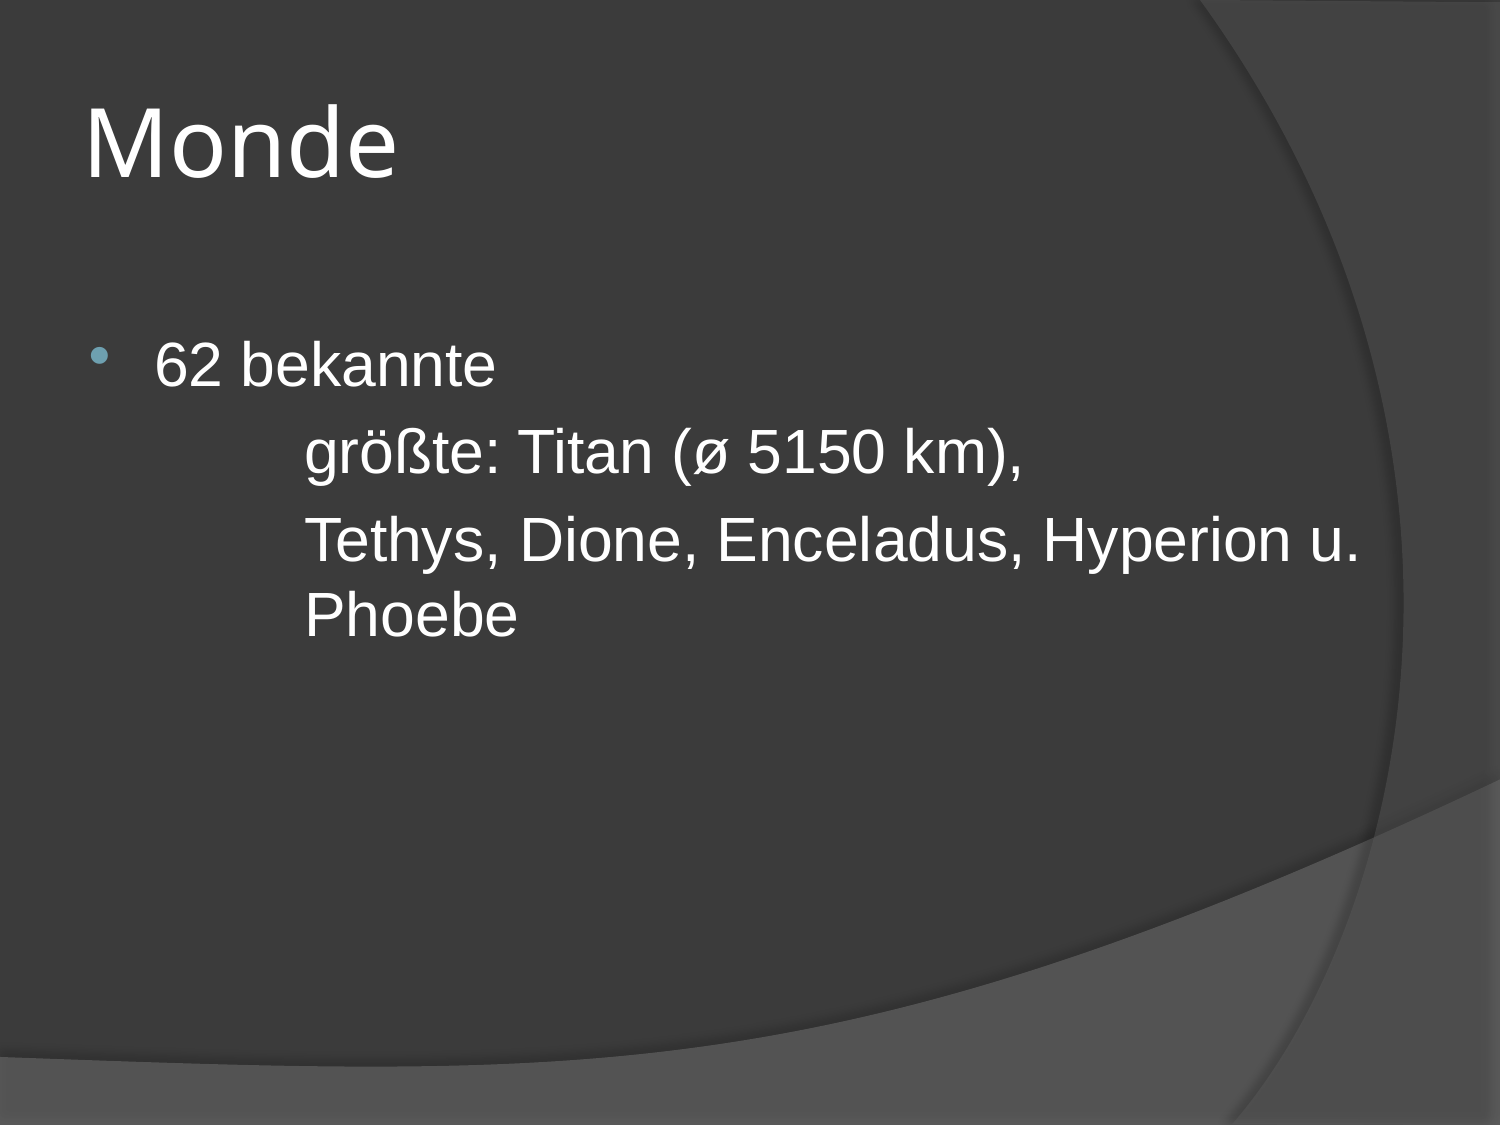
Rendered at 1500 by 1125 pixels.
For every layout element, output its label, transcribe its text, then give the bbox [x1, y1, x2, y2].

title Monde [74, 44, 1301, 233]
list 62 bekannte größte: Titan (ø 5150 km), Tethys, Dione, Enceladus, Hyperion u. Phoebe [70, 316, 1421, 1060]
